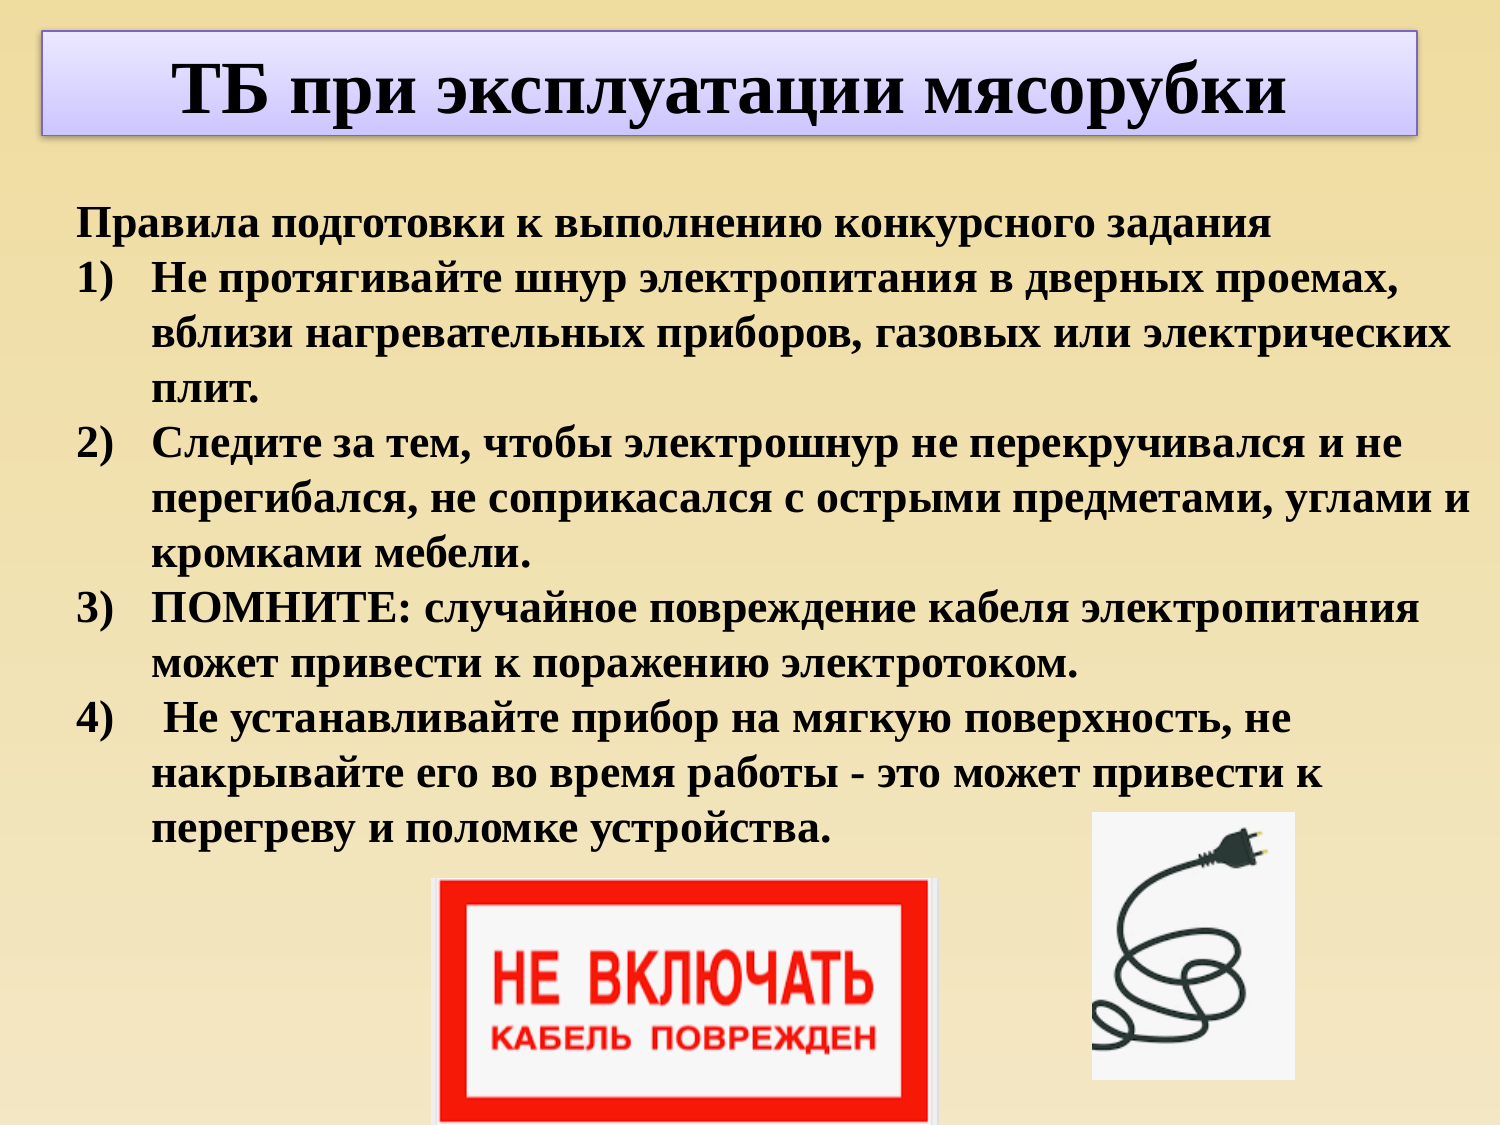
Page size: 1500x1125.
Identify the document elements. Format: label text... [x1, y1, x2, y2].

picture [430, 877, 940, 1125]
picture [1092, 812, 1295, 1080]
text_box Правила подготовки к выполнению конкурсного задания Не протягивайте шнур электропитания в дверных проемах, вблизи нагревательных приборов, газовых или электрических плит. Следите за тем, чтобы электрошнур не перекручивался и не перегибался, не соприкасался с острыми предметами, углами и кромками мебели. ПОМНИТЕ: случайное повреждение кабеля электропитания может привести к поражению электротоком. Не устанавливайте прибор на мягкую поверхность, не накрывайте его во время работы - это может привести к перегреву и поломке устройства. [61, 184, 1500, 859]
text_box ТБ при эксплуатации мясорубки [41, 30, 1418, 136]
